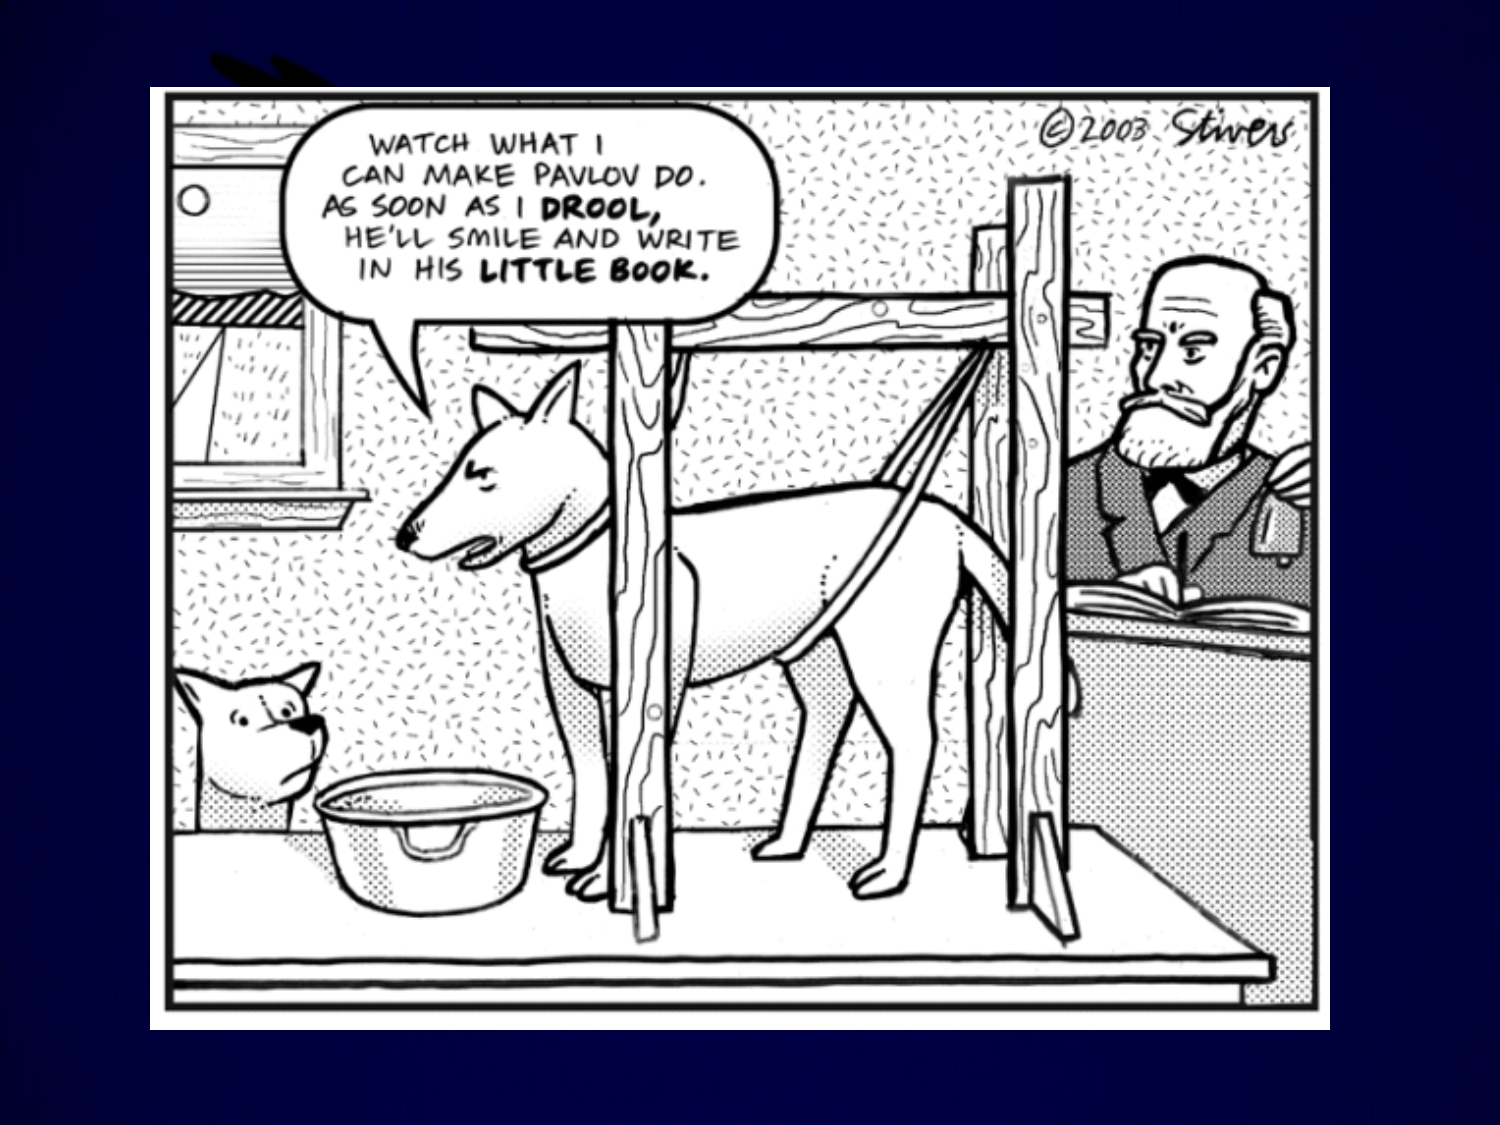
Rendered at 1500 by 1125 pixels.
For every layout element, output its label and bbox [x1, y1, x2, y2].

picture [0, 0, 1500, 1125]
list [149, 87, 1330, 1030]
